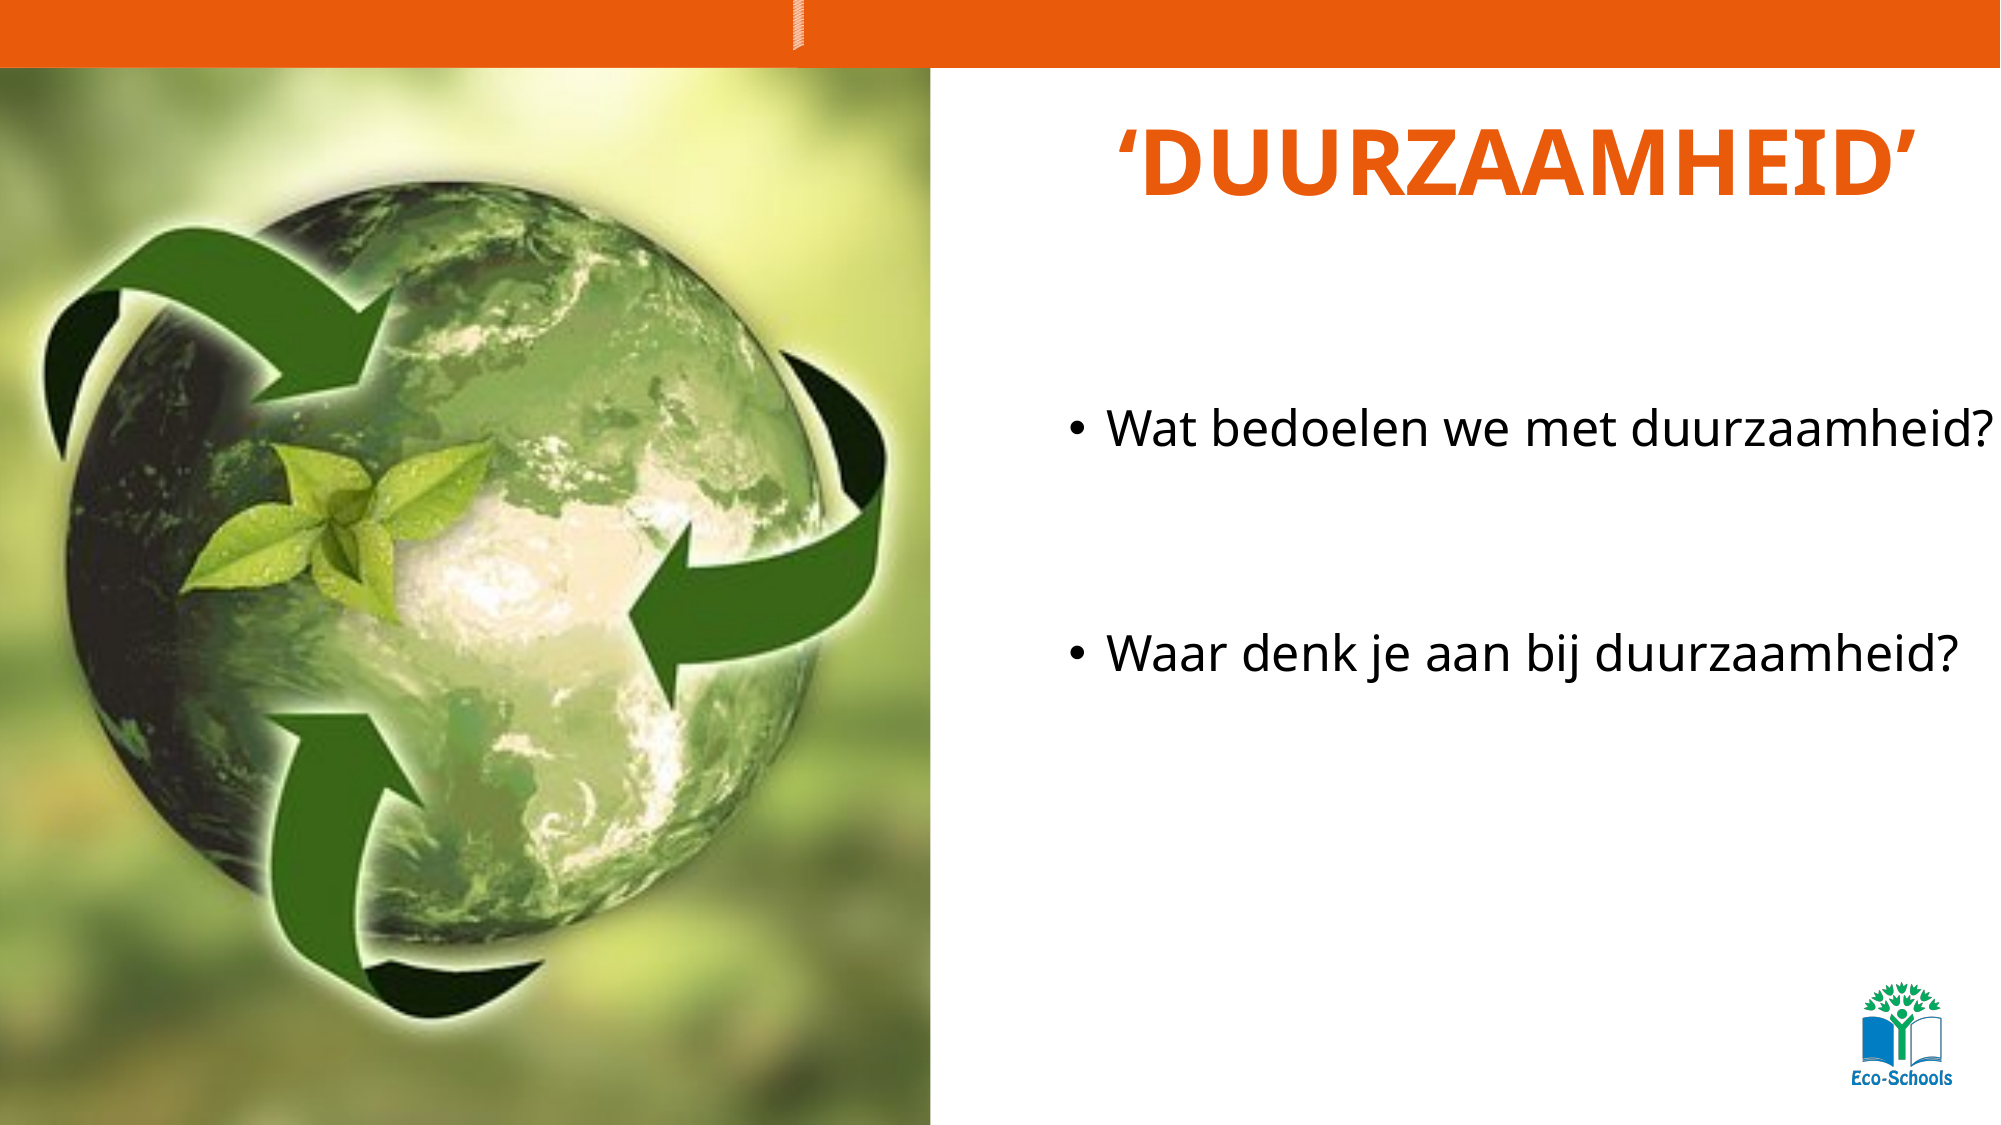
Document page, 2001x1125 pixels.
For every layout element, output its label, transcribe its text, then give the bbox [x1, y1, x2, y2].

list Wat bedoelen we met duurzaamheid? Waar denk je aan bij duurzaamheid? [1053, 396, 2000, 823]
title ‘Duurzaamheid’ [1103, 81, 2000, 250]
picture [1852, 982, 1952, 1085]
picture [0, 68, 931, 1125]
picture [793, 0, 804, 50]
